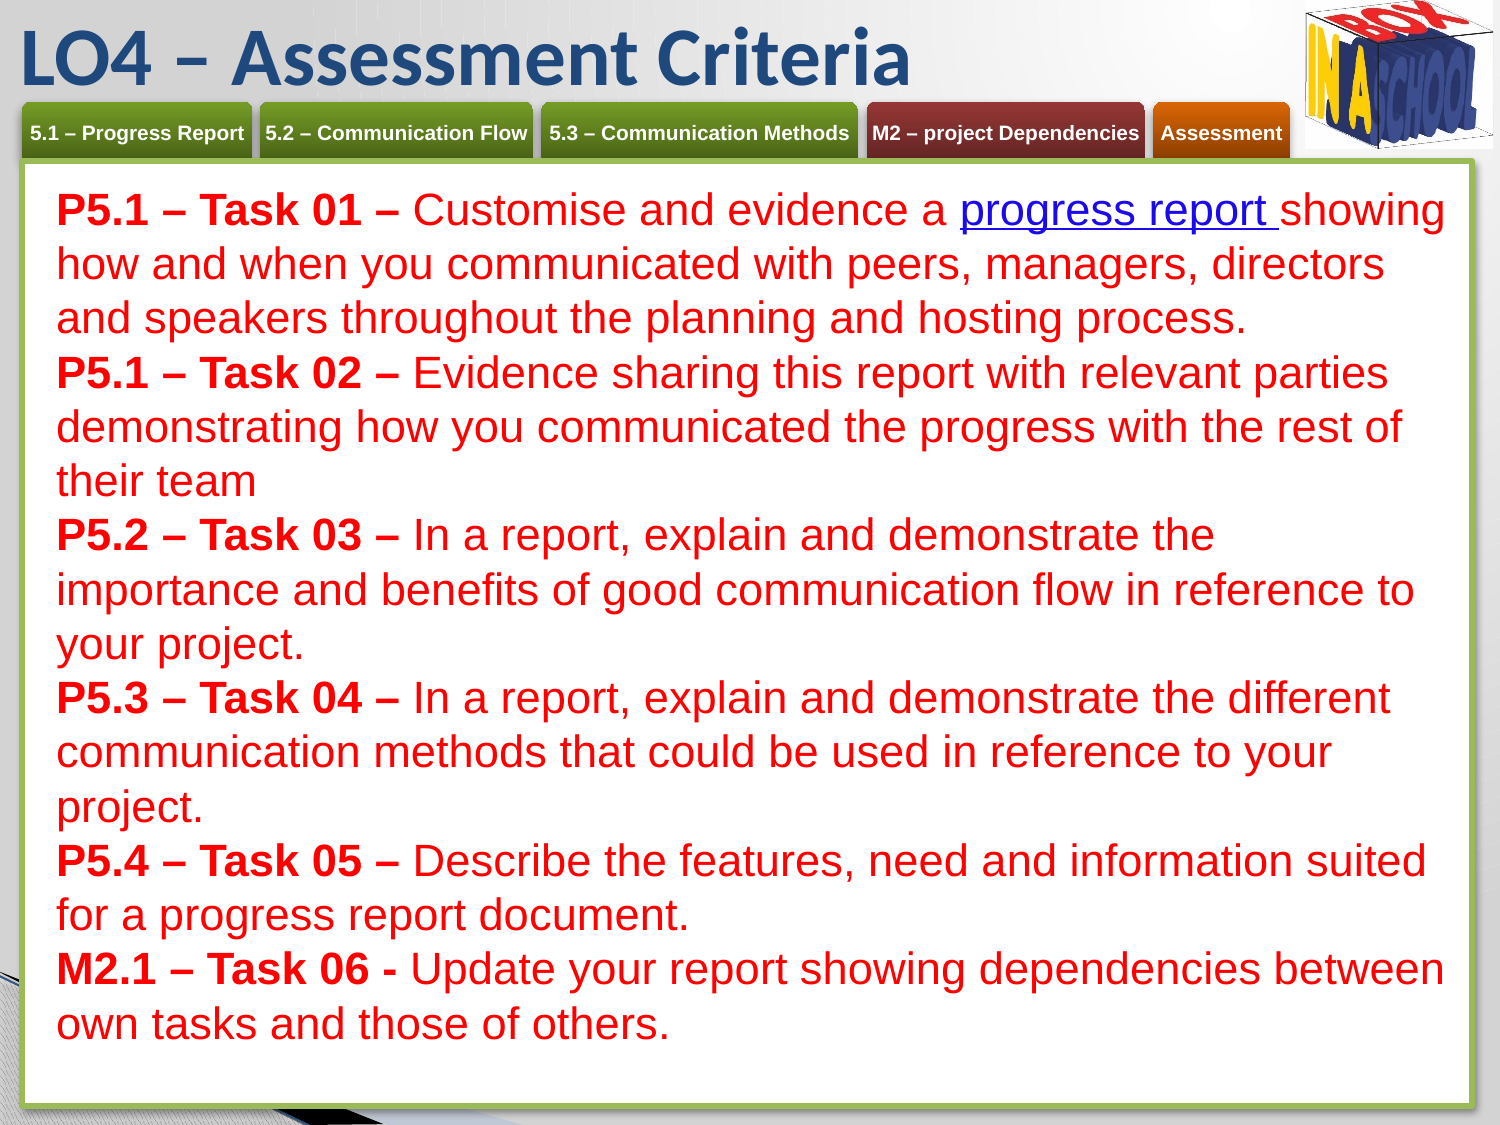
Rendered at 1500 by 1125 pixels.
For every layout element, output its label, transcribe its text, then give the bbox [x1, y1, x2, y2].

text_box P5.1 – Task 01 – Customise and evidence a progress report showing how and when you communicated with peers, managers, directors and speakers throughout the planning and hosting process. P5.1 – Task 02 – Evidence sharing this report with relevant parties demonstrating how you communicated the progress with the rest of their team P5.2 – Task 03 – In a report, explain and demonstrate the importance and benefits of good communication flow in reference to your project. P5.3 – Task 04 – In a report, explain and demonstrate the different communication methods that could be used in reference to your project. P5.4 – Task 05 – Describe the features, need and information suited for a progress report document. M2.1 – Task 06 - Update your report showing dependencies between own tasks and those of others. [41, 172, 1461, 1056]
picture [1305, 0, 1494, 149]
title LO4 – Assessment Criteria [5, 7, 1317, 98]
picture [281, 1114, 303, 1125]
